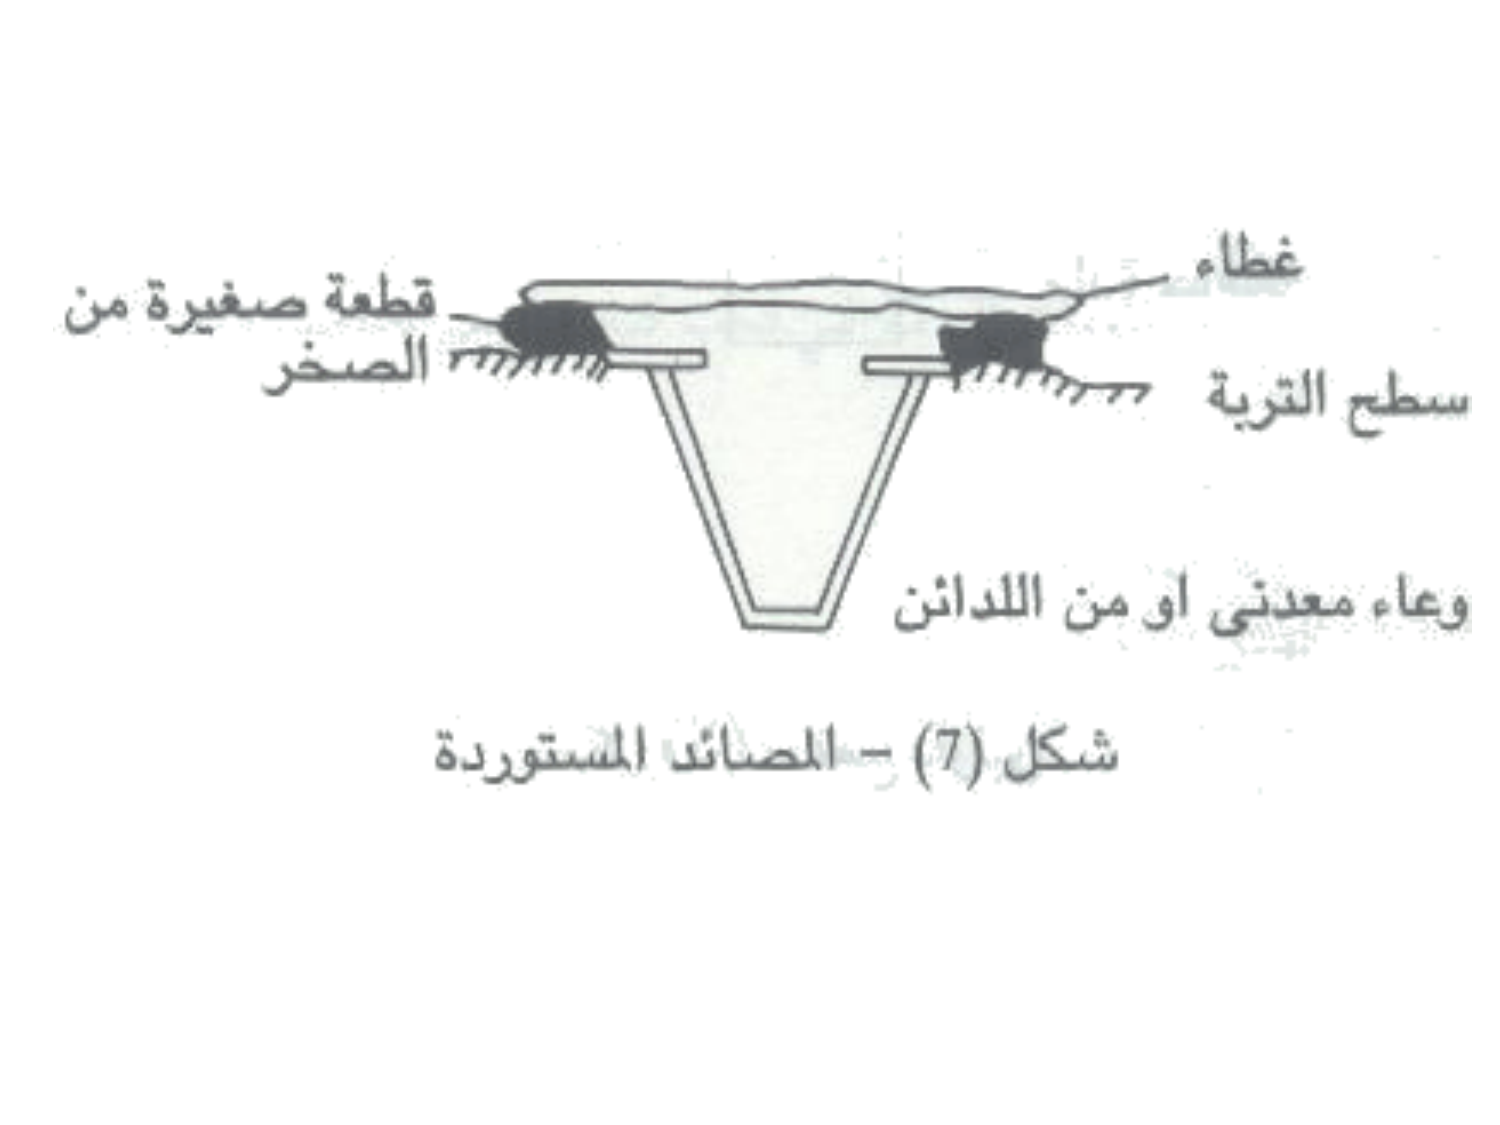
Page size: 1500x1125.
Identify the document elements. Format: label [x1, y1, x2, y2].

picture [52, 219, 1472, 799]
